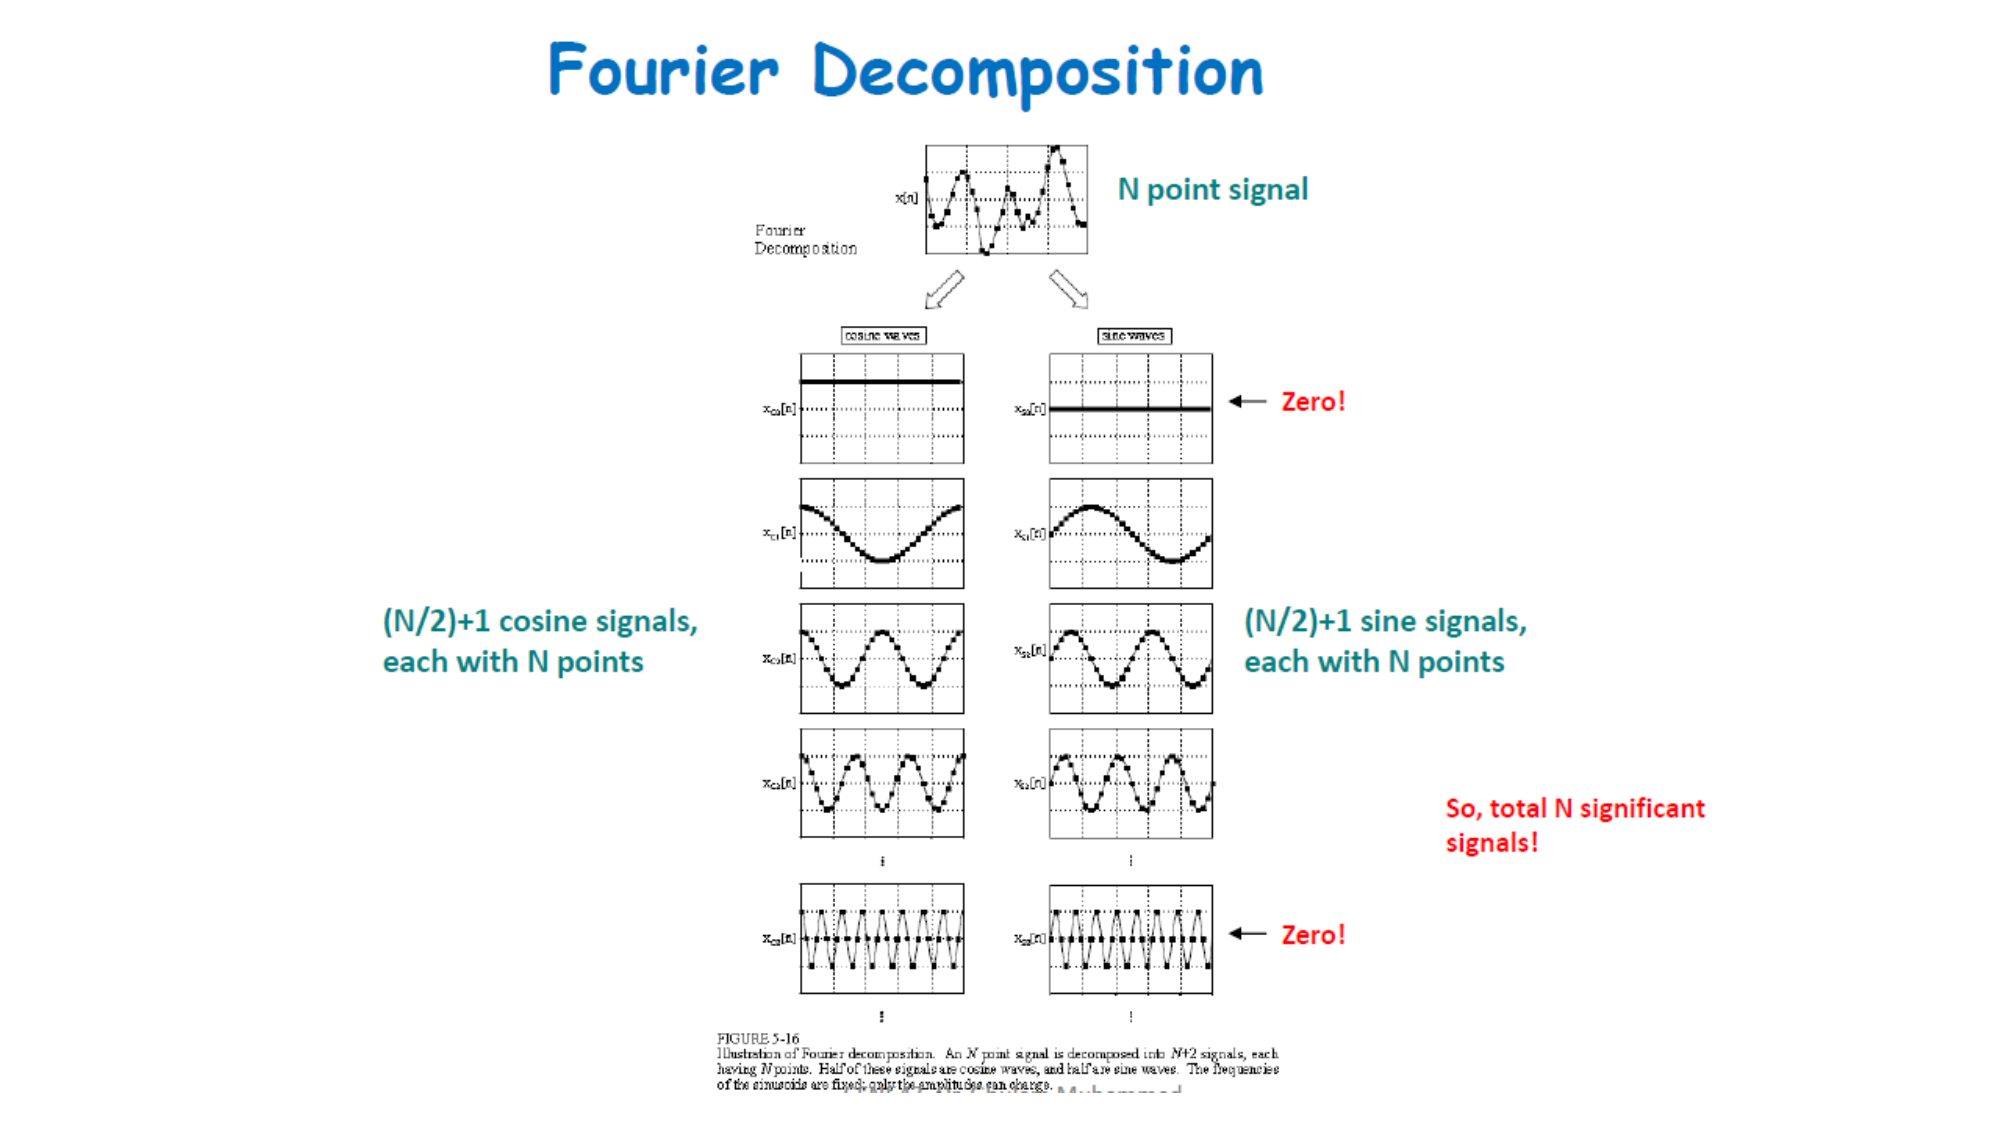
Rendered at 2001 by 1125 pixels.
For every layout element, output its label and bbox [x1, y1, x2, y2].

picture [280, 31, 1720, 1093]
